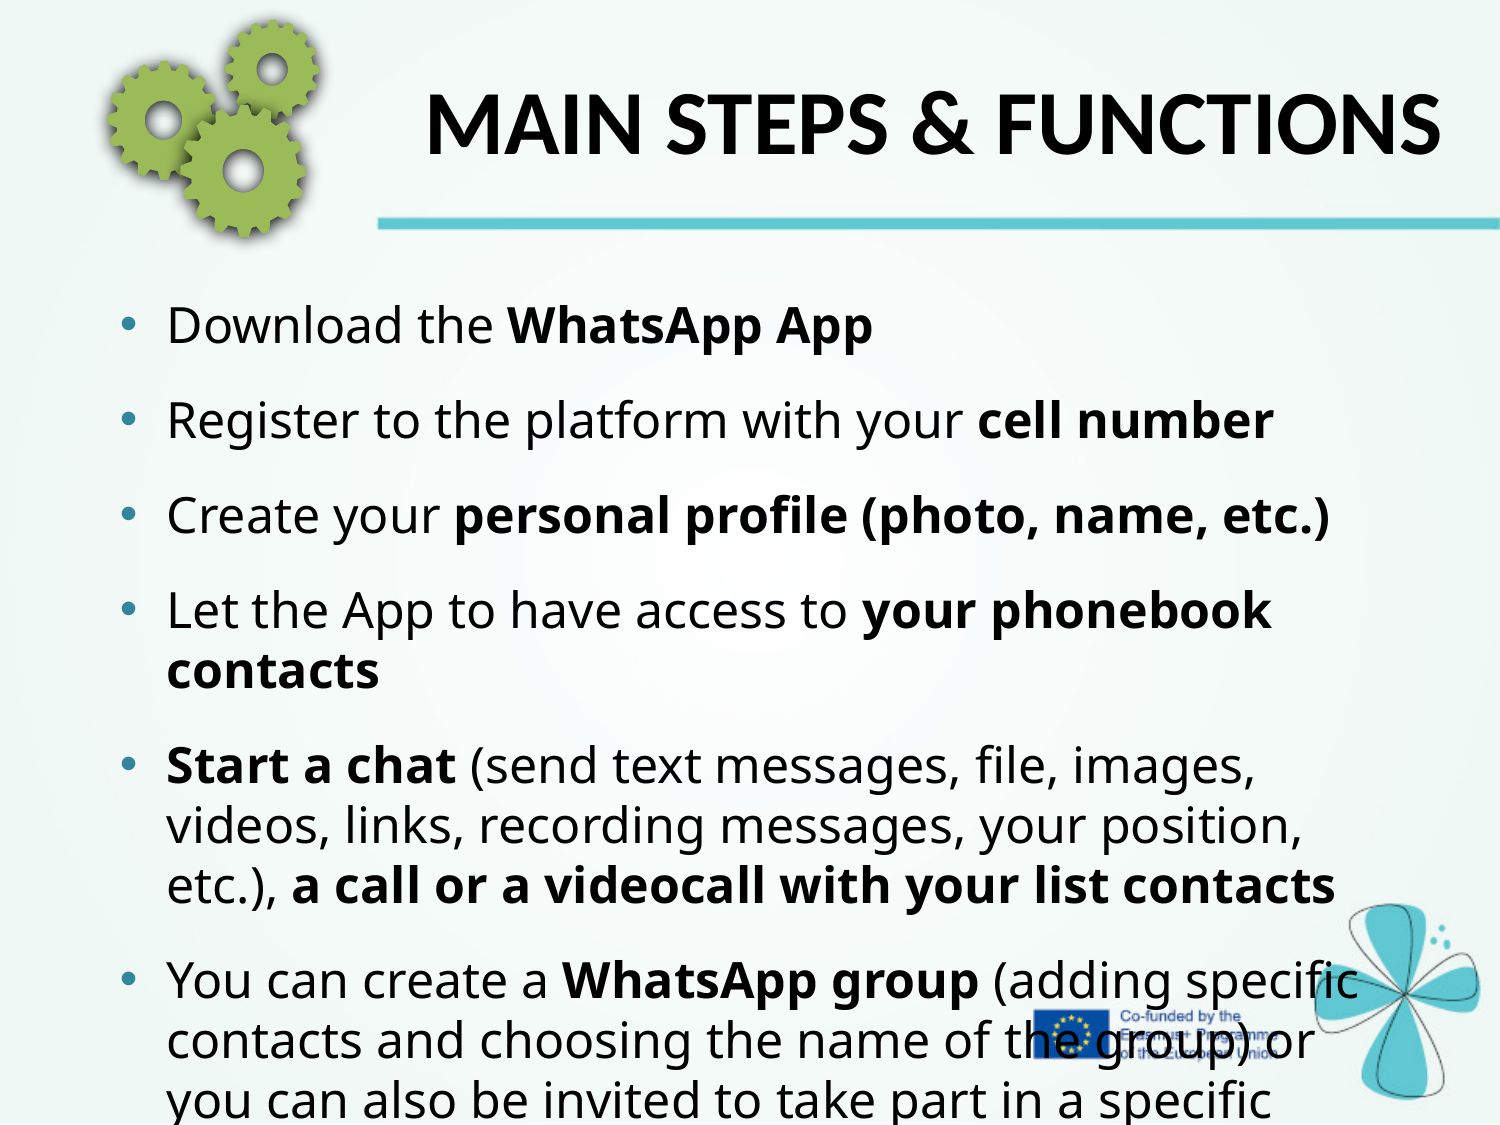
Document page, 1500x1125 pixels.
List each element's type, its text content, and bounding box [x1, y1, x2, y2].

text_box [106, 19, 320, 237]
text_box Download the WhatsApp App Register to the platform with your cell number Create your personal profile (photo, name, etc.) Let the App to have access to your phonebook contacts Start a chat (send text messages, file, images, videos, links, recording messages, your position, etc.), a call or a videocall with your list contacts You can create a WhatsApp group (adding specific contacts and choosing the name of the group) or you can also be invited to take part in a specific group [105, 285, 1376, 1125]
picture [0, 0, 1500, 1125]
text_box MAIN STEPS & FUNCTIONS [325, 55, 1459, 180]
